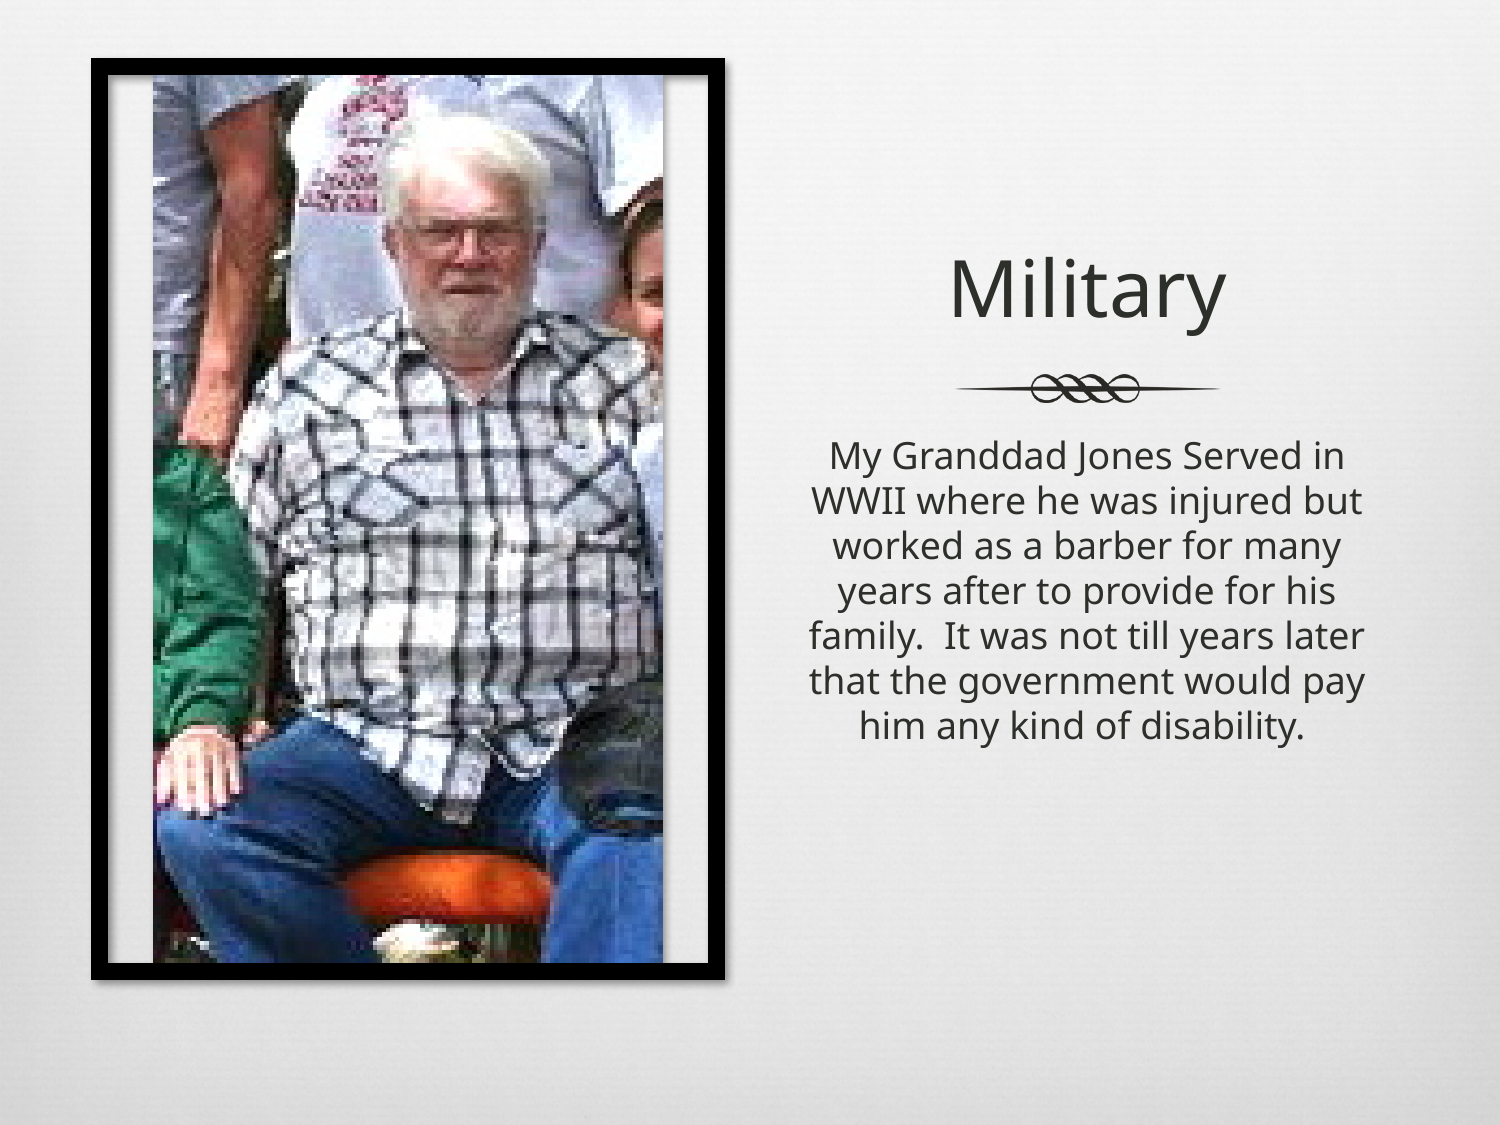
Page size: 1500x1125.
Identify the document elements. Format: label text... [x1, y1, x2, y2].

picture [952, 374, 1223, 403]
picture [107, 74, 709, 964]
title Military [787, 149, 1388, 341]
list My Granddad Jones Served in WWII where he was injured but worked as a barber for many years after to provide for his family. It was not till years later that the government would pay him any kind of disability. [787, 424, 1388, 900]
